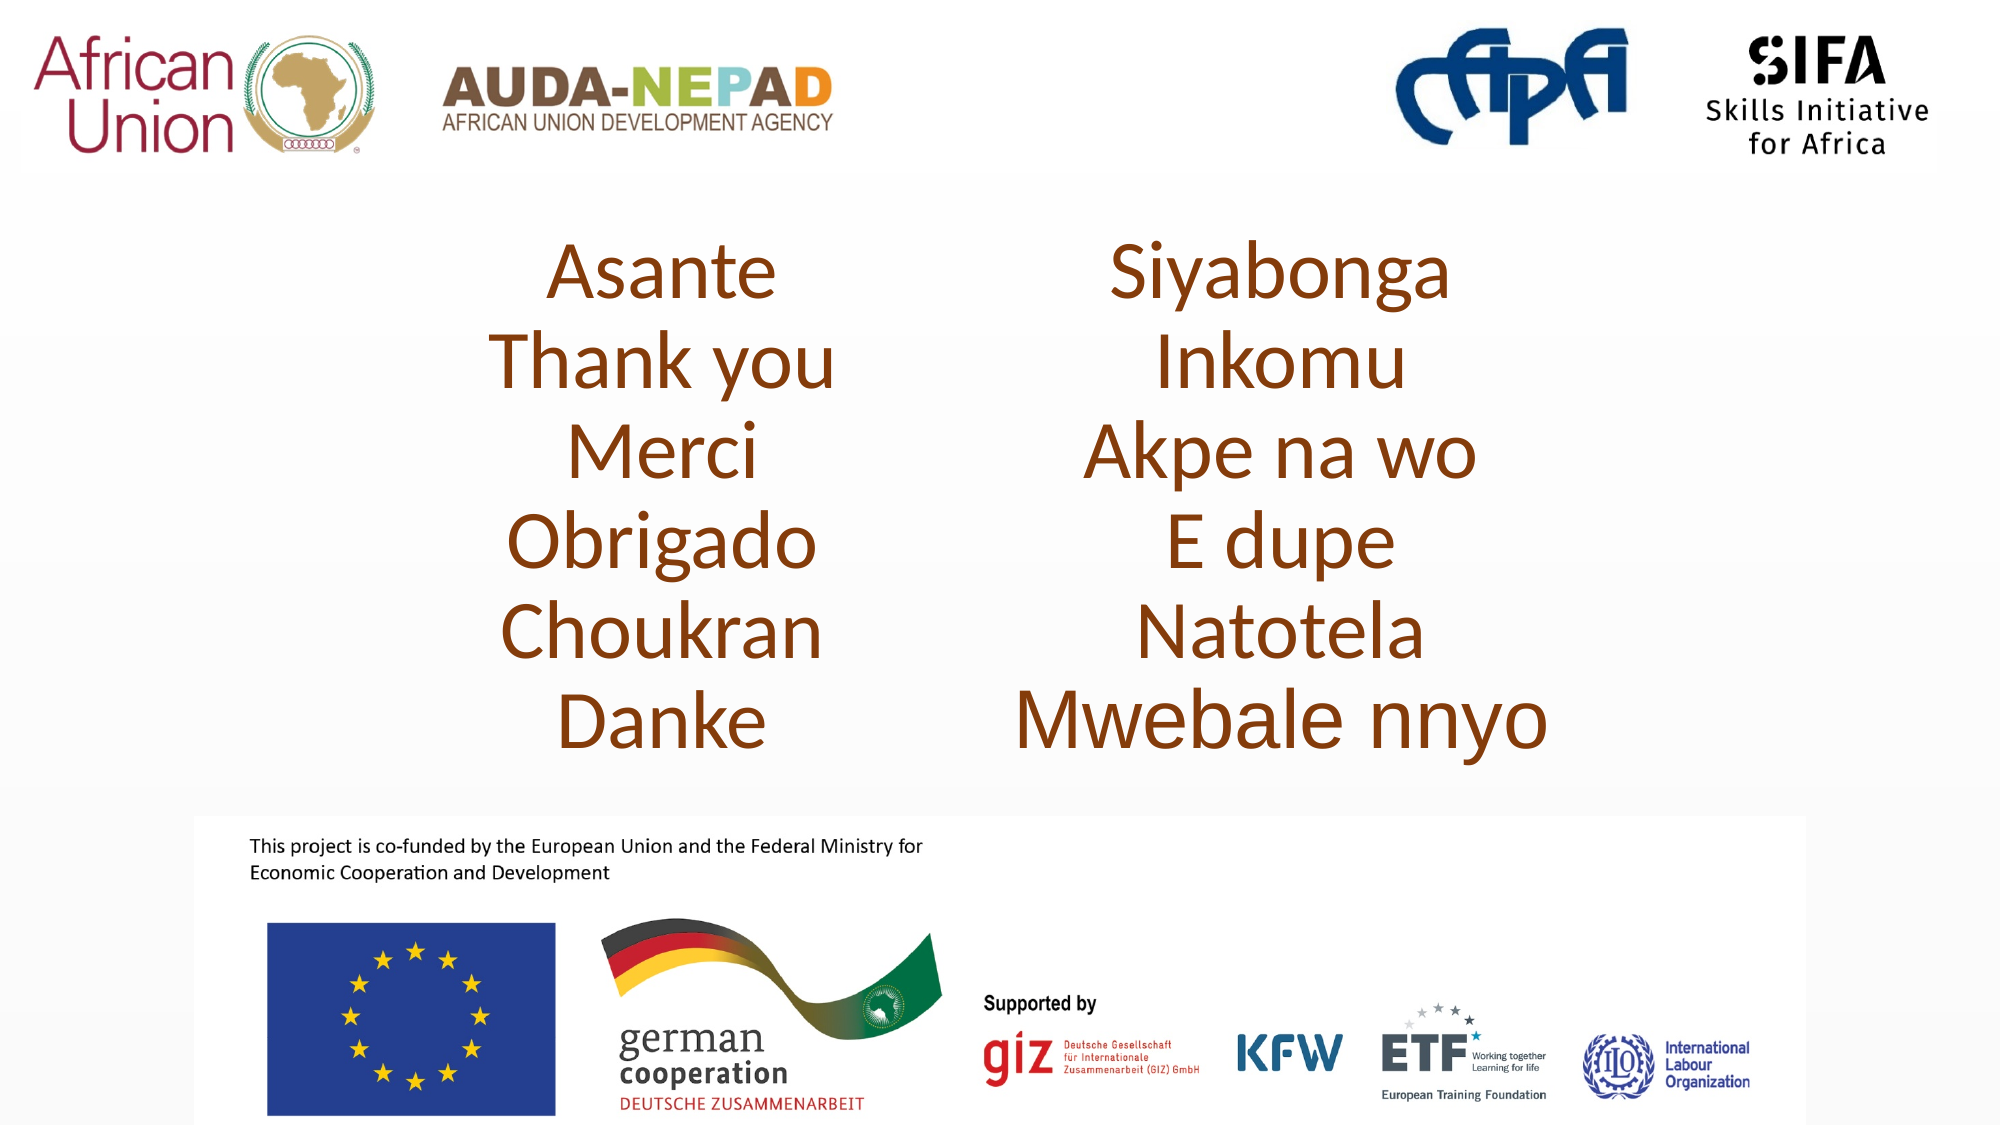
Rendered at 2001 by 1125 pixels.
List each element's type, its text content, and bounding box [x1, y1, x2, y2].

picture [193, 816, 1807, 1125]
text_box Siyabonga Inkomu Akpe na wo E dupe Natotela Mwebale nnyo [966, 219, 1597, 771]
text_box Asante Thank you Merci Obrigado Choukran Danke [403, 219, 922, 771]
picture [20, 20, 1938, 173]
